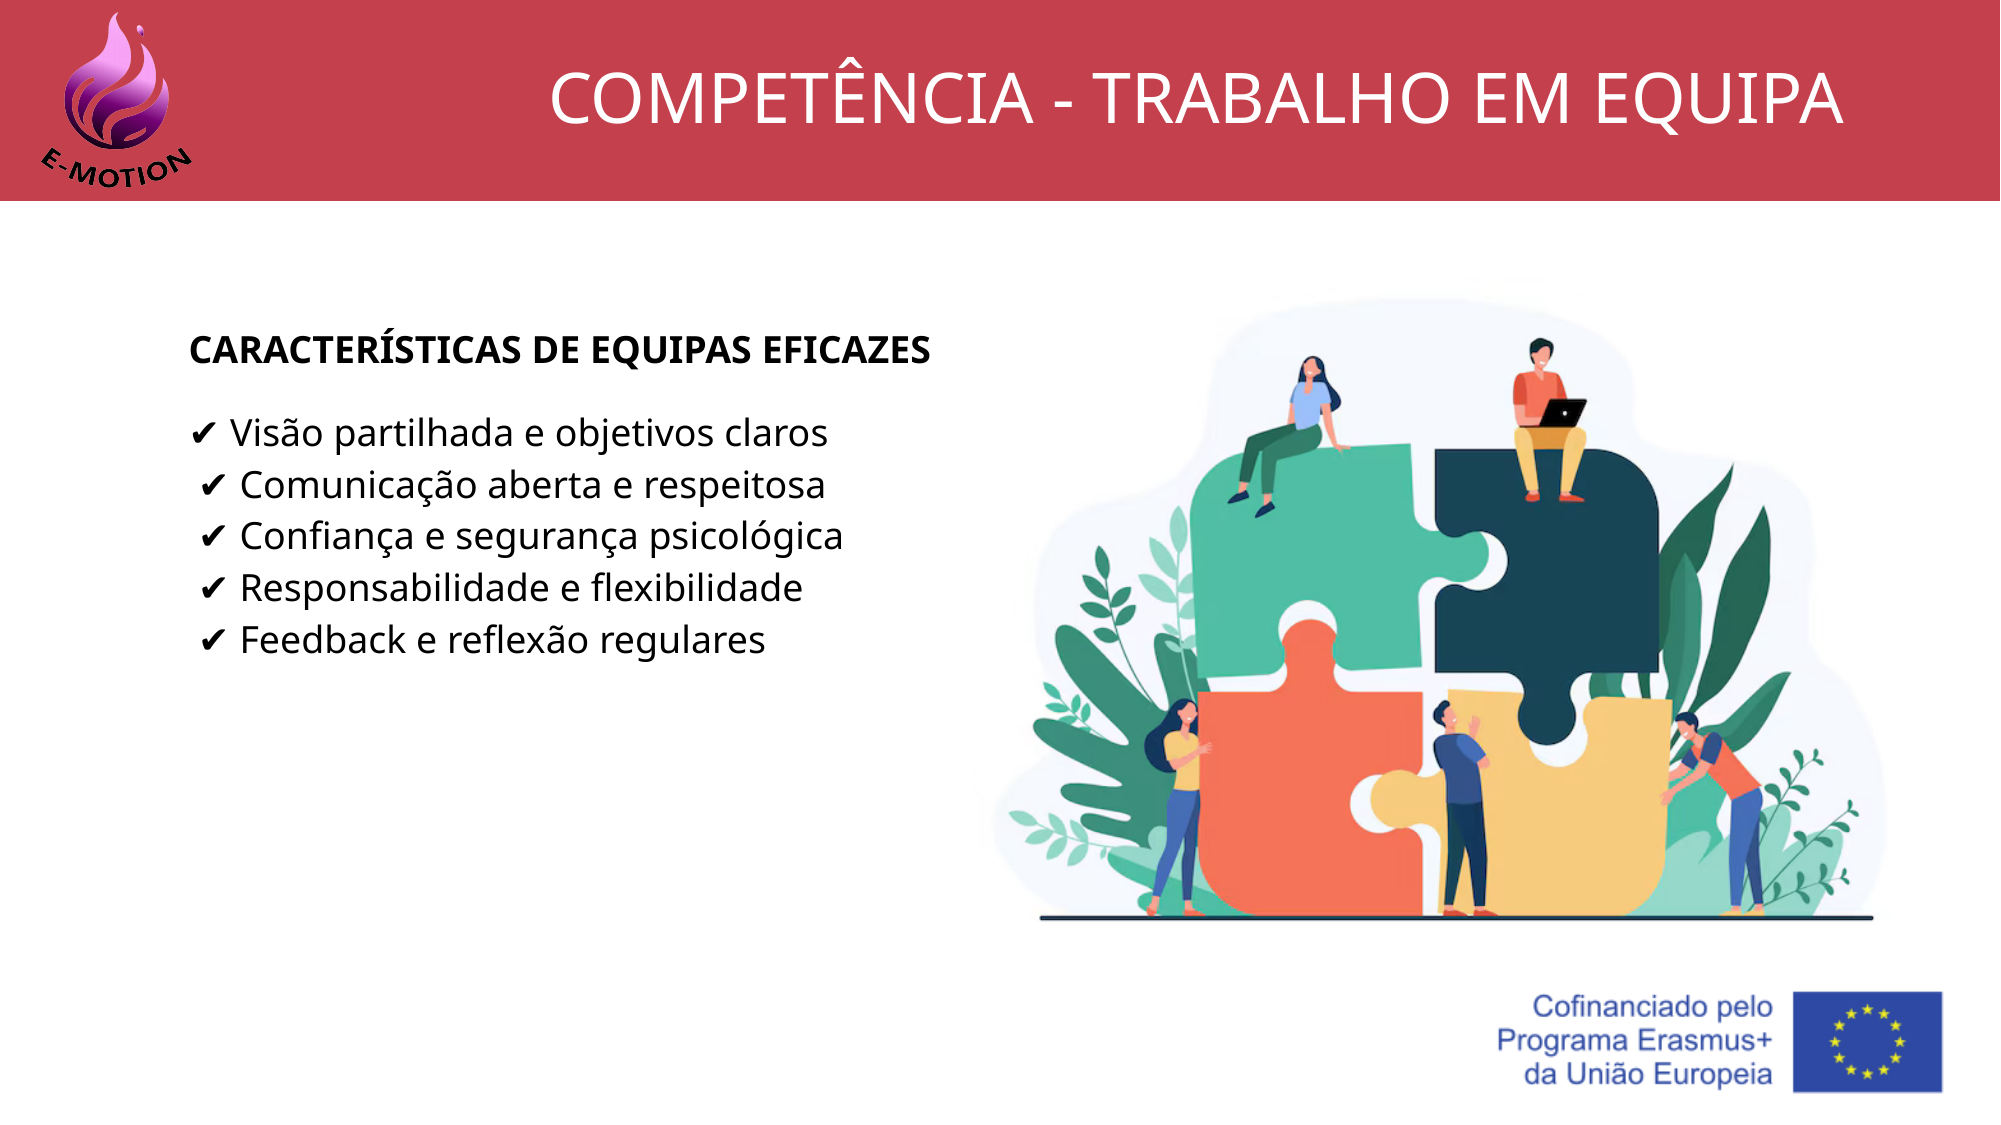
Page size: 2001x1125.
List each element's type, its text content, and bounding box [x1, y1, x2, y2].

text_box COMPETÊNCIA - TRABALHO EM EQUIPA [257, 55, 1861, 196]
text_box CARACTERÍSTICAS DE EQUIPAS EFICAZES ✔️ Visão partilhada e objetivos claros ✔️ Comunicação aberta e respeitosa ✔️ Confiança e segurança psicológica ✔️ Responsabilidade e flexibilidade ✔️ Feedback e reflexão regulares [173, 311, 968, 745]
picture [973, 276, 2000, 1125]
picture [0, 0, 253, 247]
